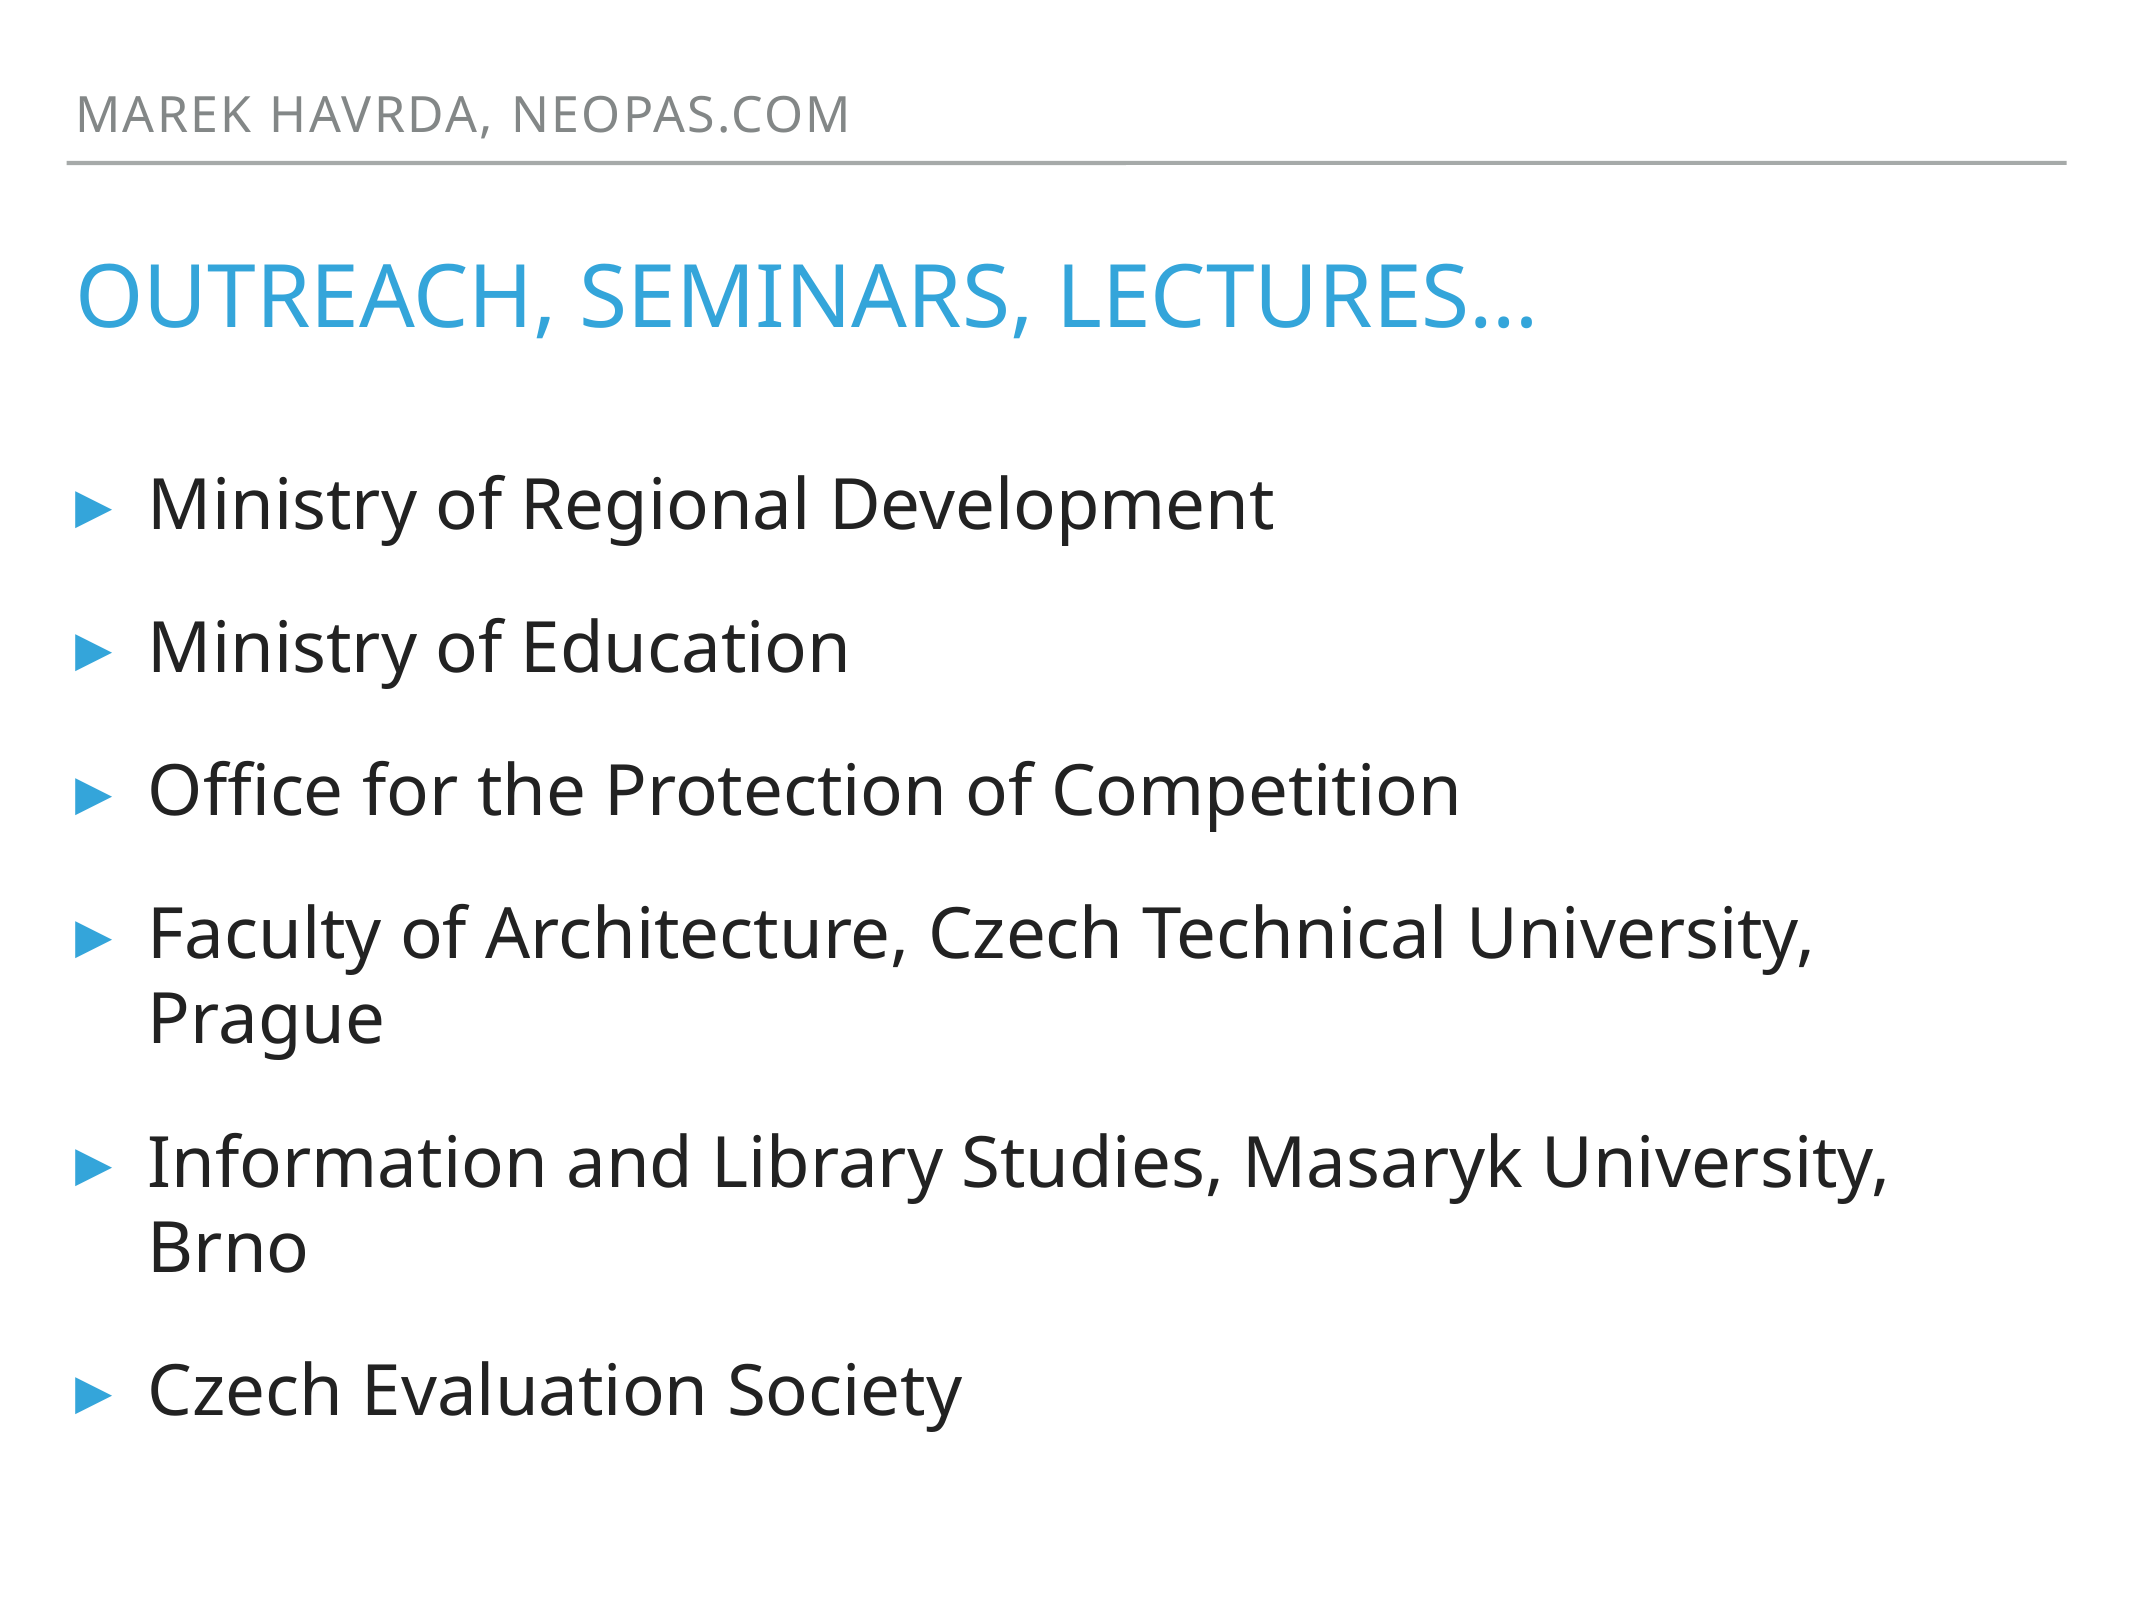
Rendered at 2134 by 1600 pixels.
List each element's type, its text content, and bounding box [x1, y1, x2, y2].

list Marek havrda, neopas.com [66, 84, 1901, 151]
list Ministry of Regional Development Ministry of Education Office for the Protection of Competition Faculty of Architecture, Czech Technical University, Prague Information and Library Studies, Masaryk University, Brno Czech Evaluation Society [66, 449, 2068, 1453]
title Outreach, seminars, lectures… [66, 251, 2068, 372]
